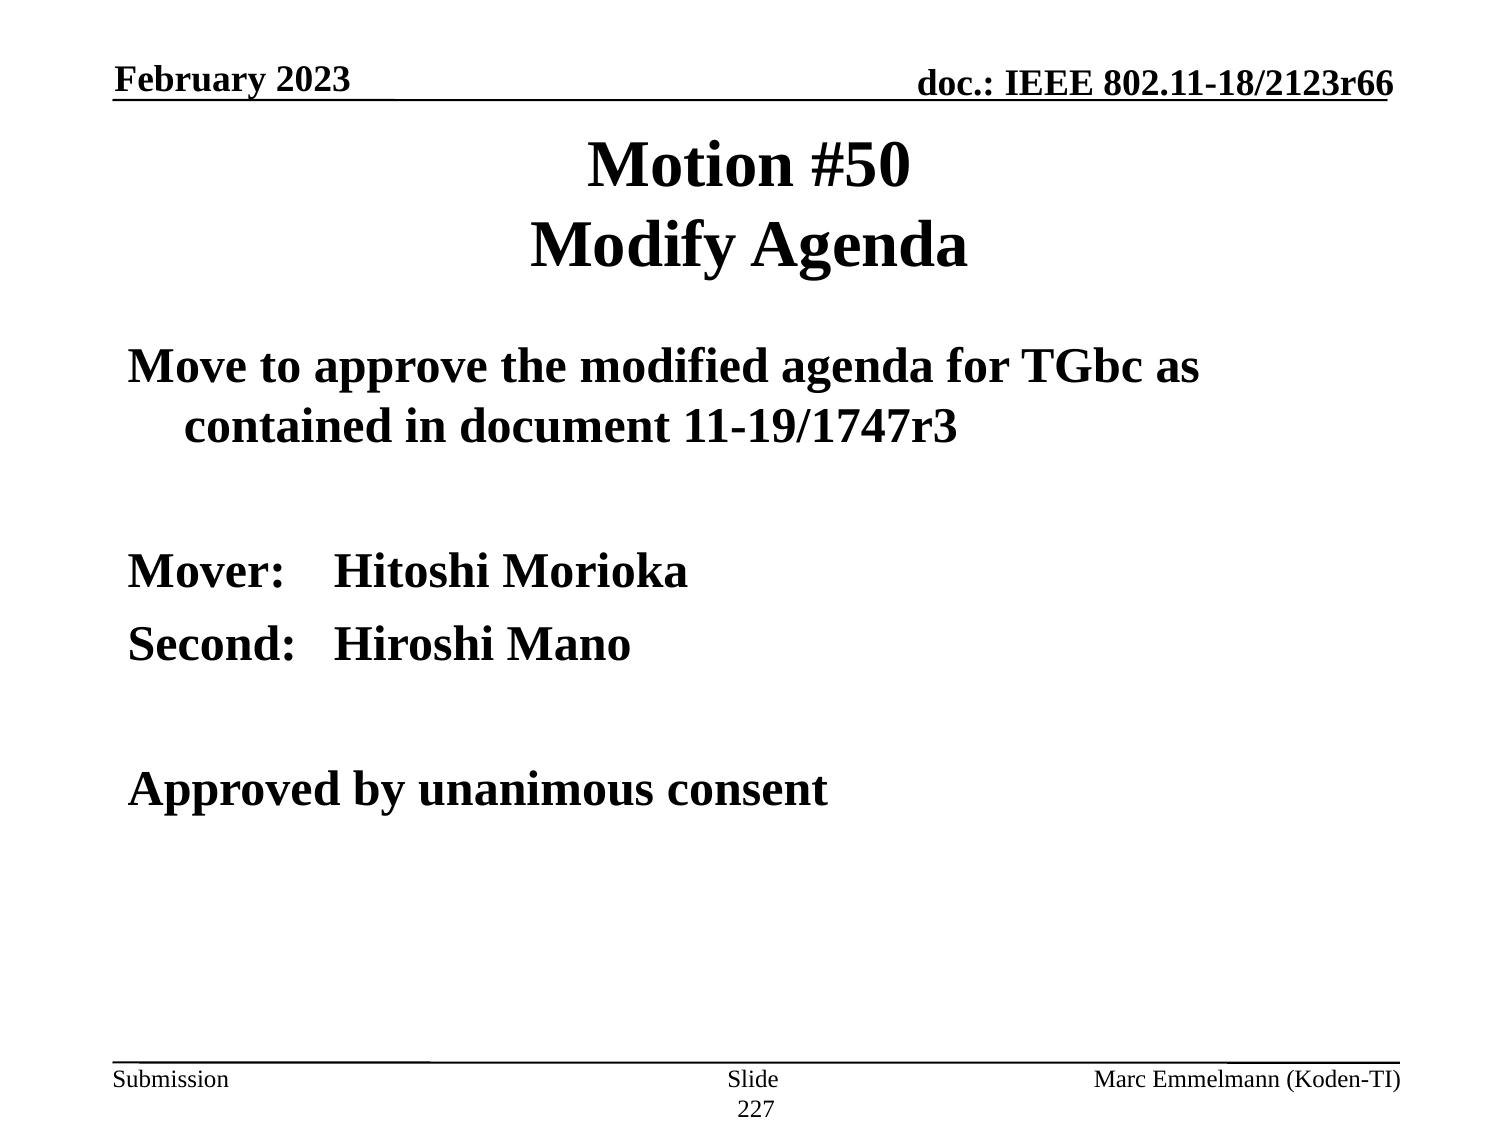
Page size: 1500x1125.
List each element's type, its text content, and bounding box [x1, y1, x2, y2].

slide_number Slide 227 [712, 1061, 800, 1123]
list Move to approve the modified agenda for TGbc as contained in document 11-19/1747r3 Mover: Hitoshi Morioka Second: Hiroshi Mano Approved by unanimous consent [112, 324, 1388, 1000]
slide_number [114, 54, 423, 100]
title Motion #50 Modify Agenda [112, 112, 1388, 288]
footer Marc Emmelmann (Koden-TI) [878, 1061, 1402, 1093]
